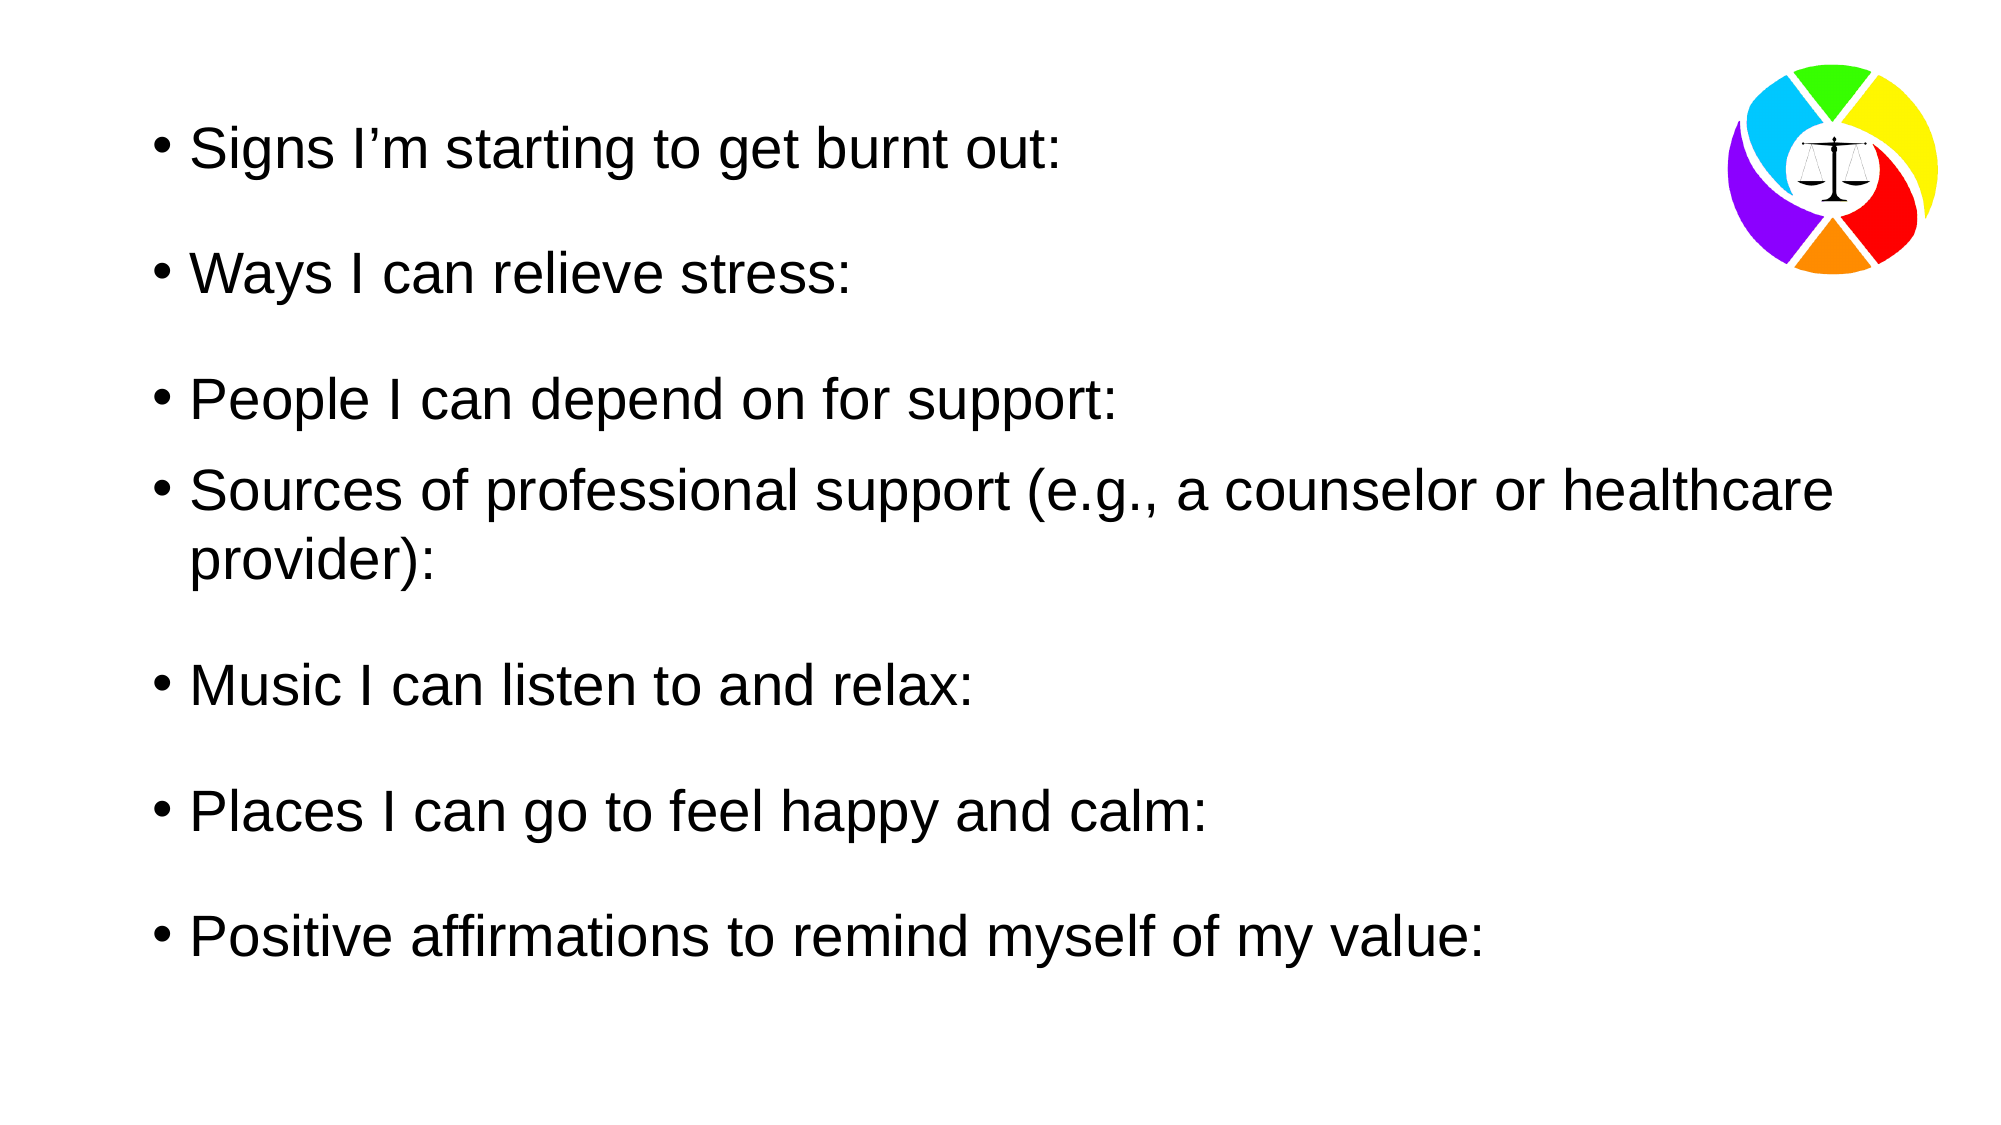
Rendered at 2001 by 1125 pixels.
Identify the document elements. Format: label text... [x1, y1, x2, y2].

picture [1694, 29, 1973, 308]
list Signs I’m starting to get burnt out: Ways I can relieve stress: People I can depend on for support: Sources of professional support (e.g., a counselor or healthcare provider): Music I can listen to and relax: Places I can go to feel happy and calm: Positive affirmations to remind myself of my value: [137, 67, 1863, 1074]
